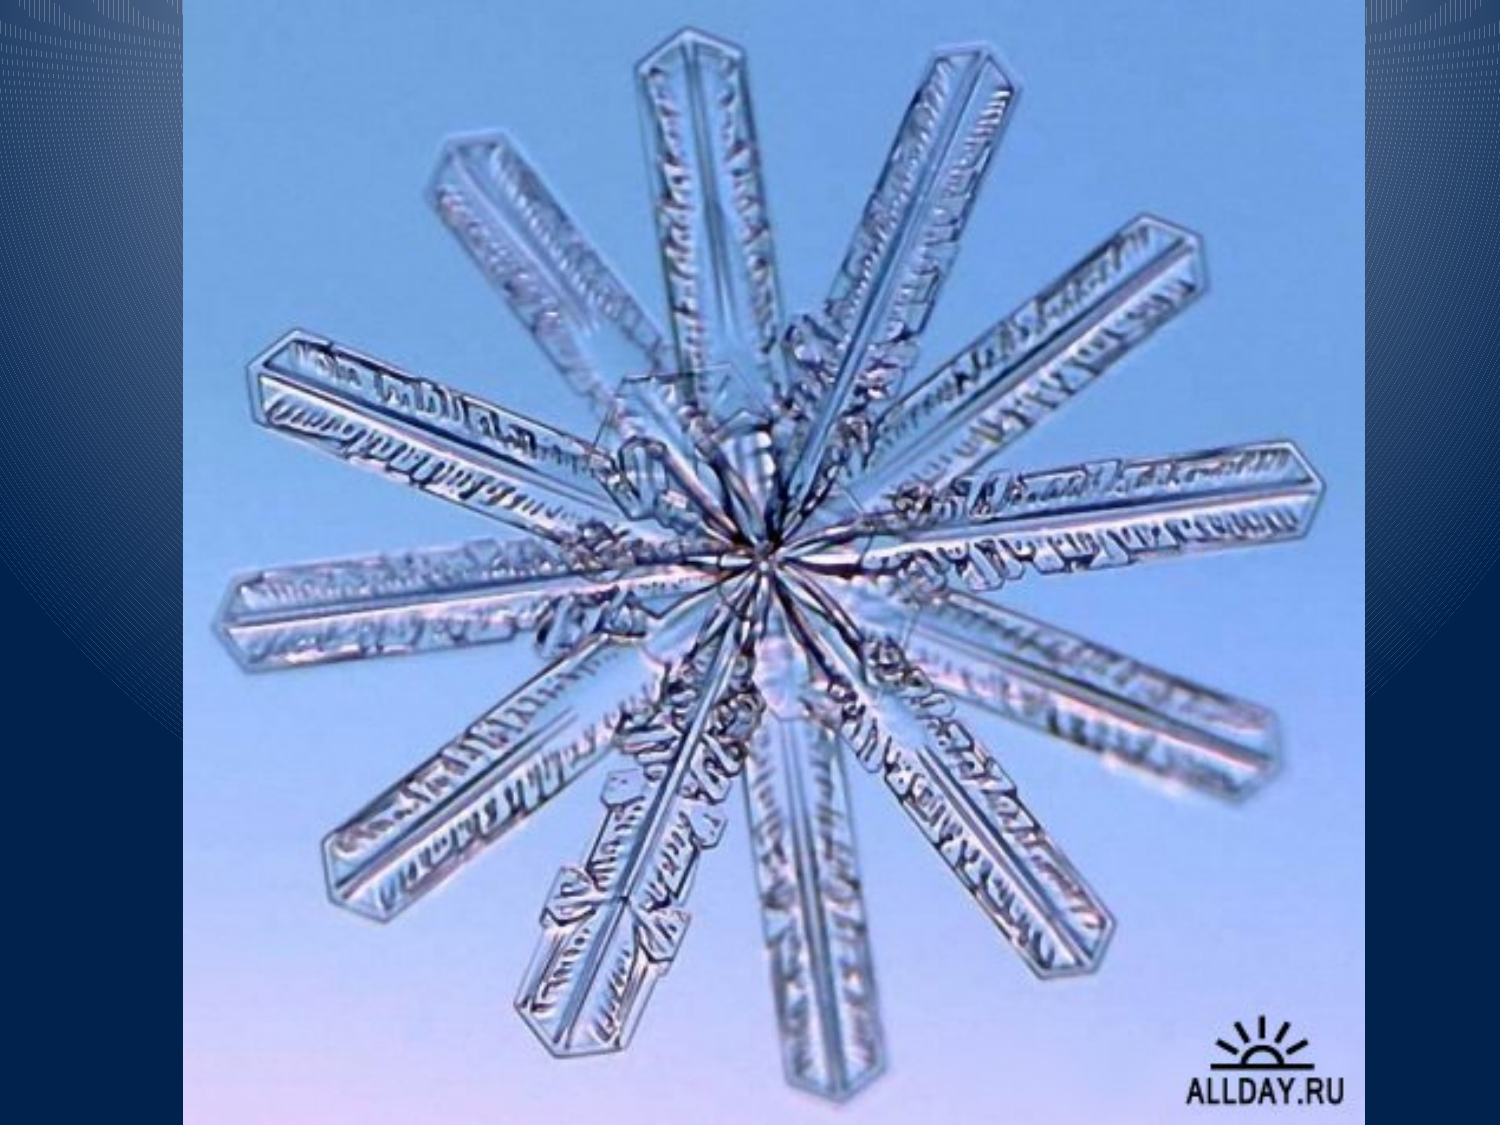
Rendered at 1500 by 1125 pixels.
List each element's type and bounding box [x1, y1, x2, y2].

picture [182, 0, 1365, 1125]
